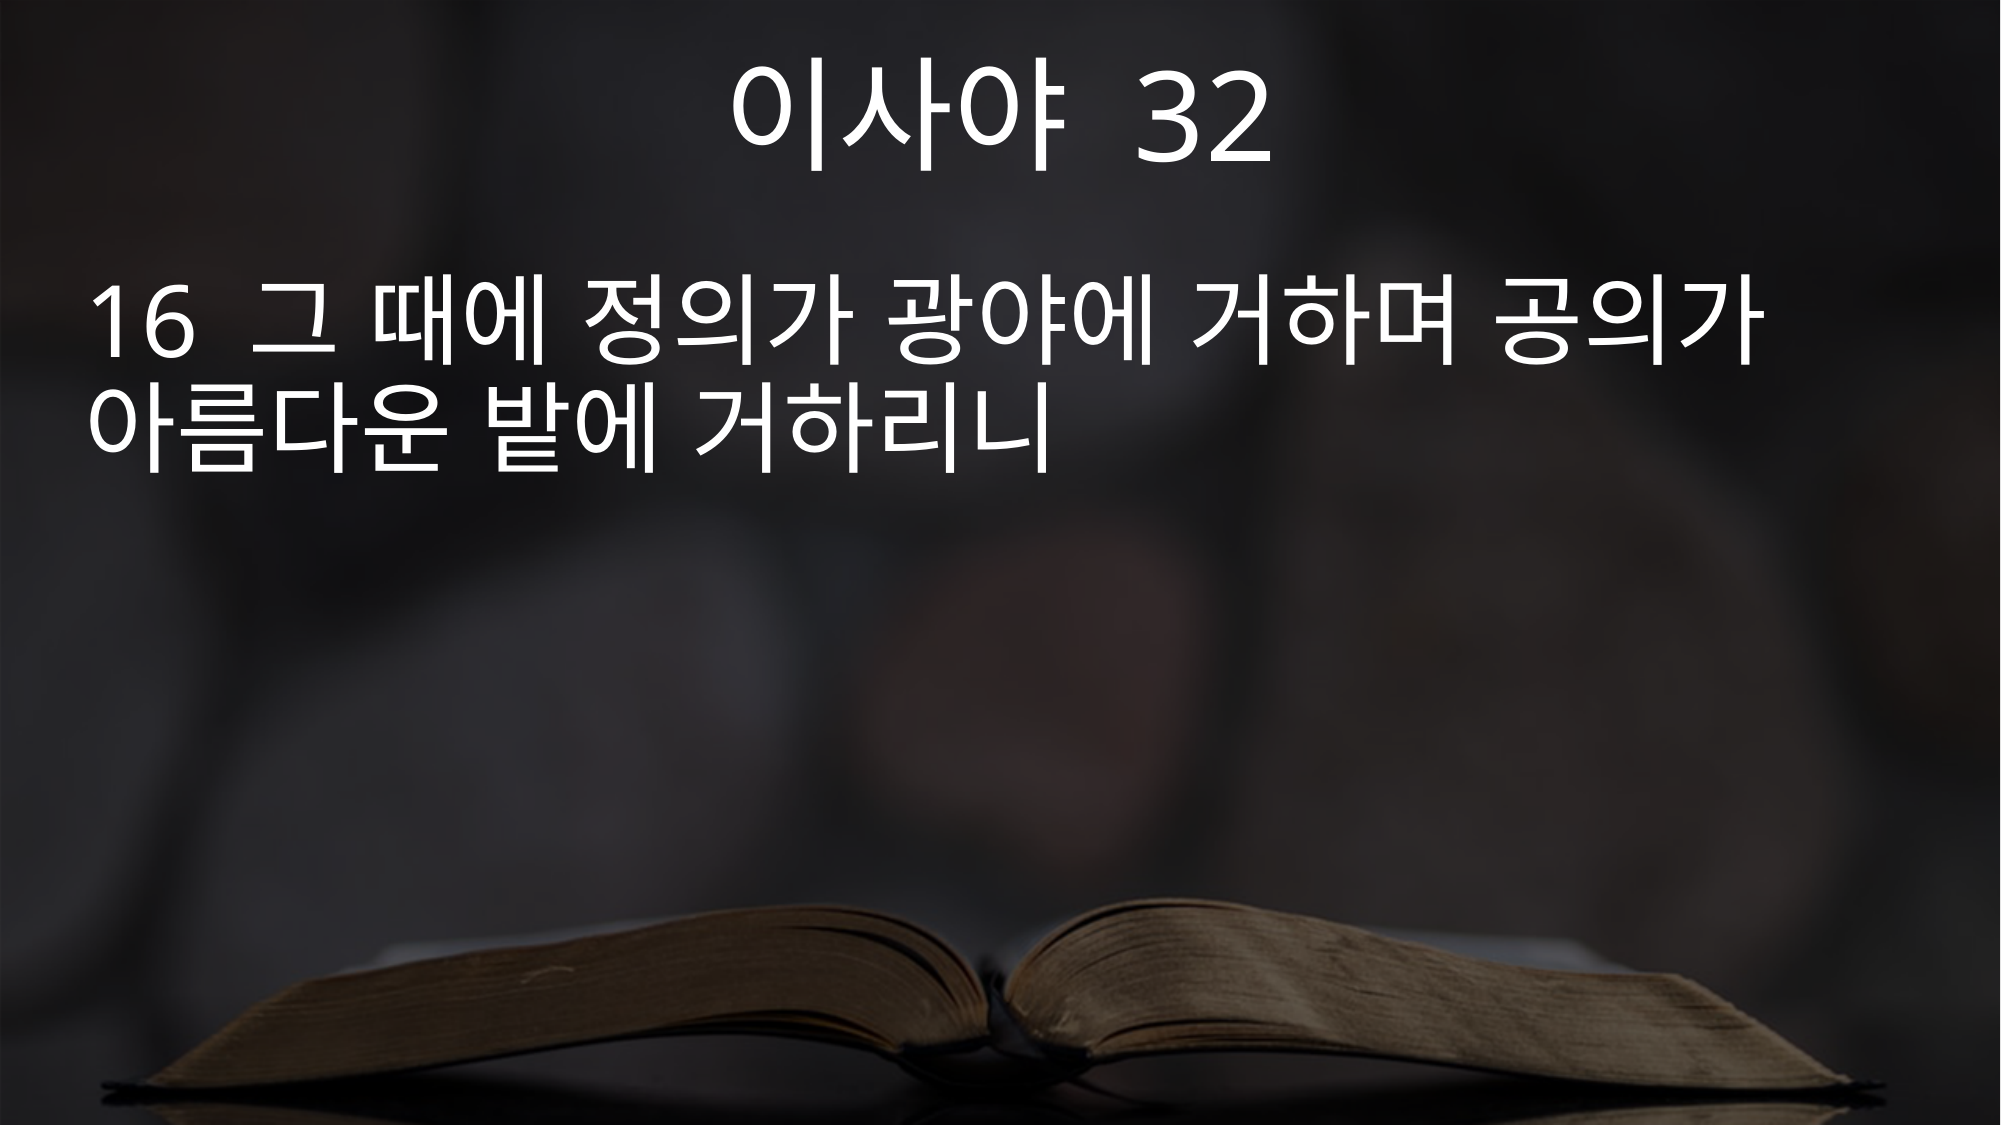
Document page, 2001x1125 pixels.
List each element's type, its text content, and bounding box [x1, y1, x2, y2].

list 16 그 때에 정의가 광야에 거하며 공의가 아름다운 밭에 거하리니 [69, 263, 1953, 423]
picture [0, 0, 2001, 1125]
footer 이사야 32 [0, 32, 2000, 192]
